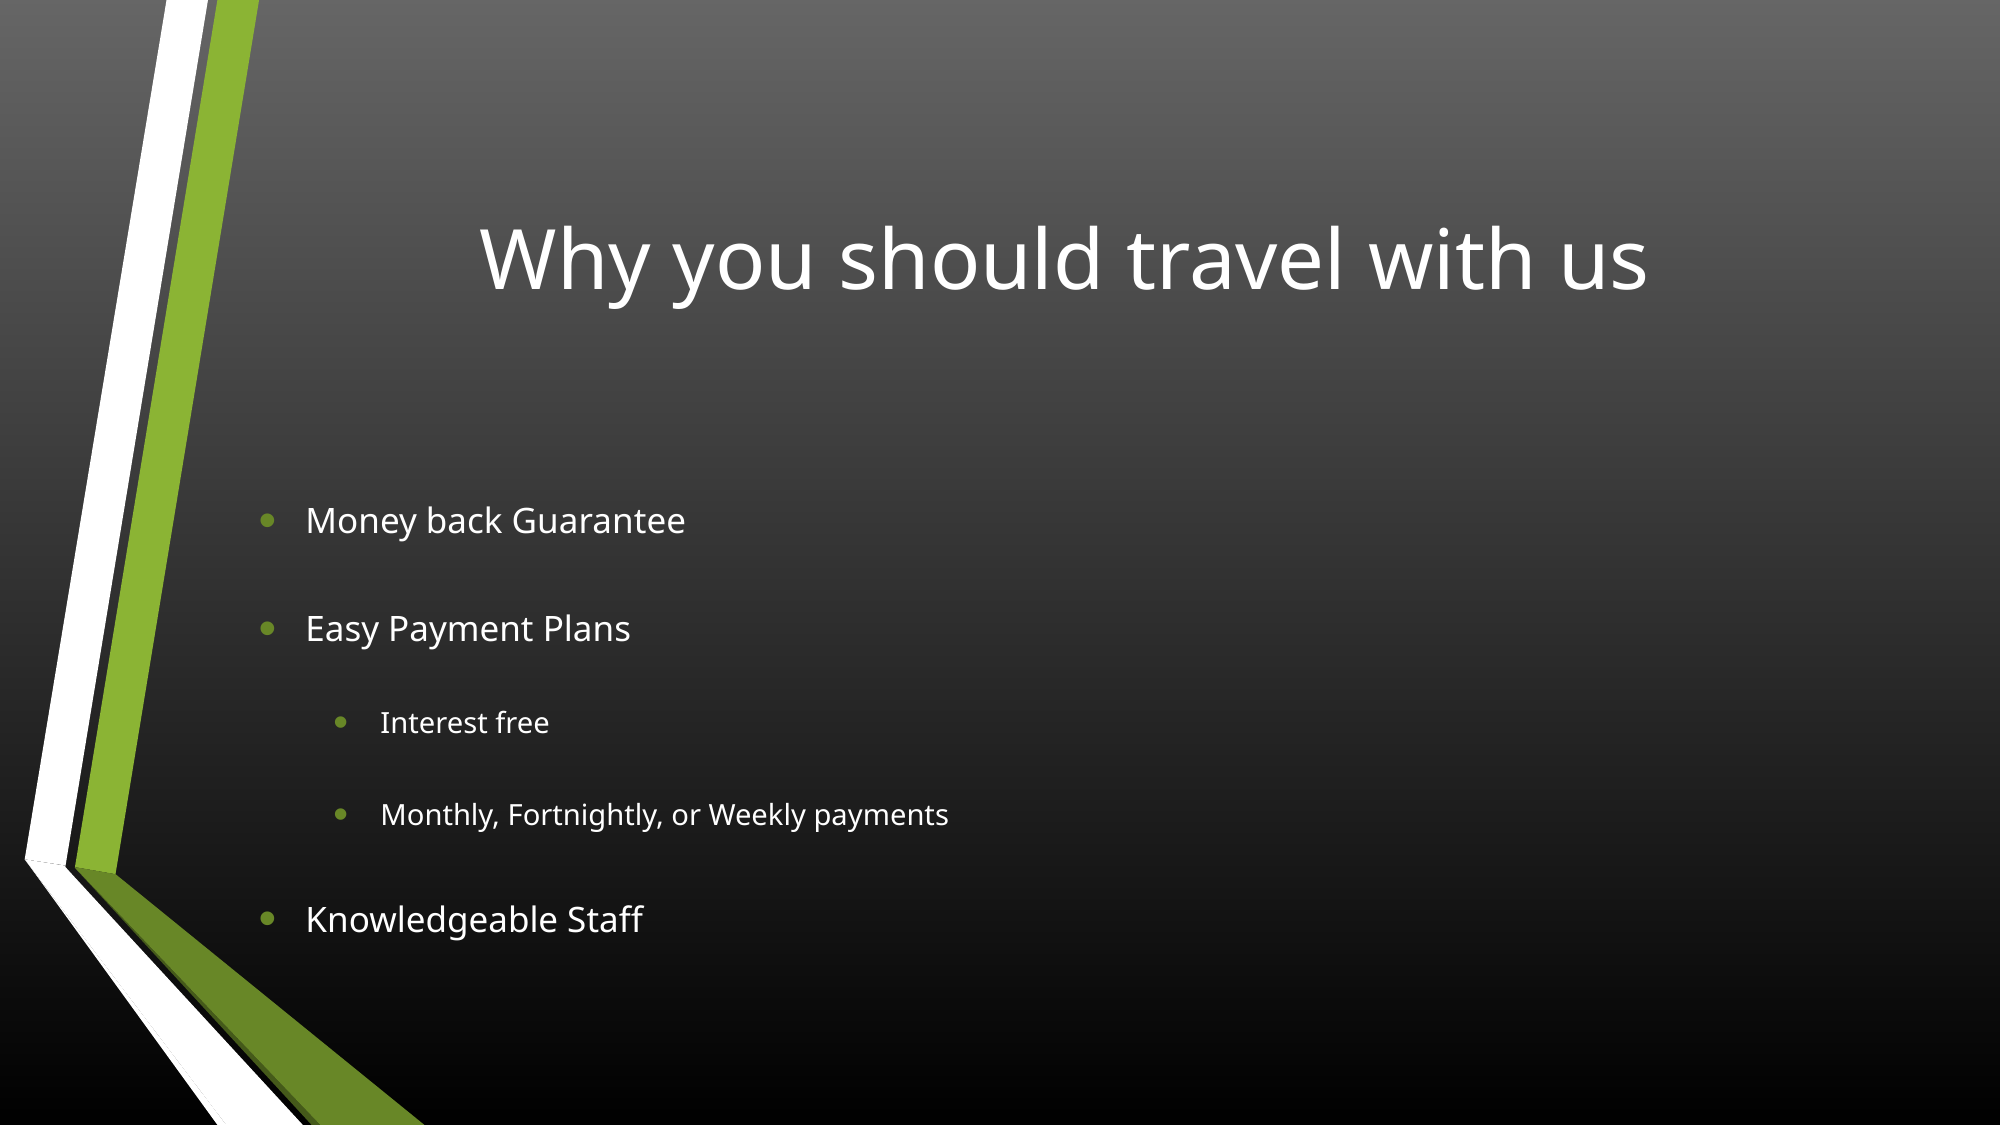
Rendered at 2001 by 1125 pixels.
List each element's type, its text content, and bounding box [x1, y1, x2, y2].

list Money back Guarantee Easy Payment Plans Interest free Monthly, Fortnightly, or Weekly payments Knowledgeable Staff [243, 437, 1887, 950]
title Why you should travel with us [243, 112, 1887, 400]
